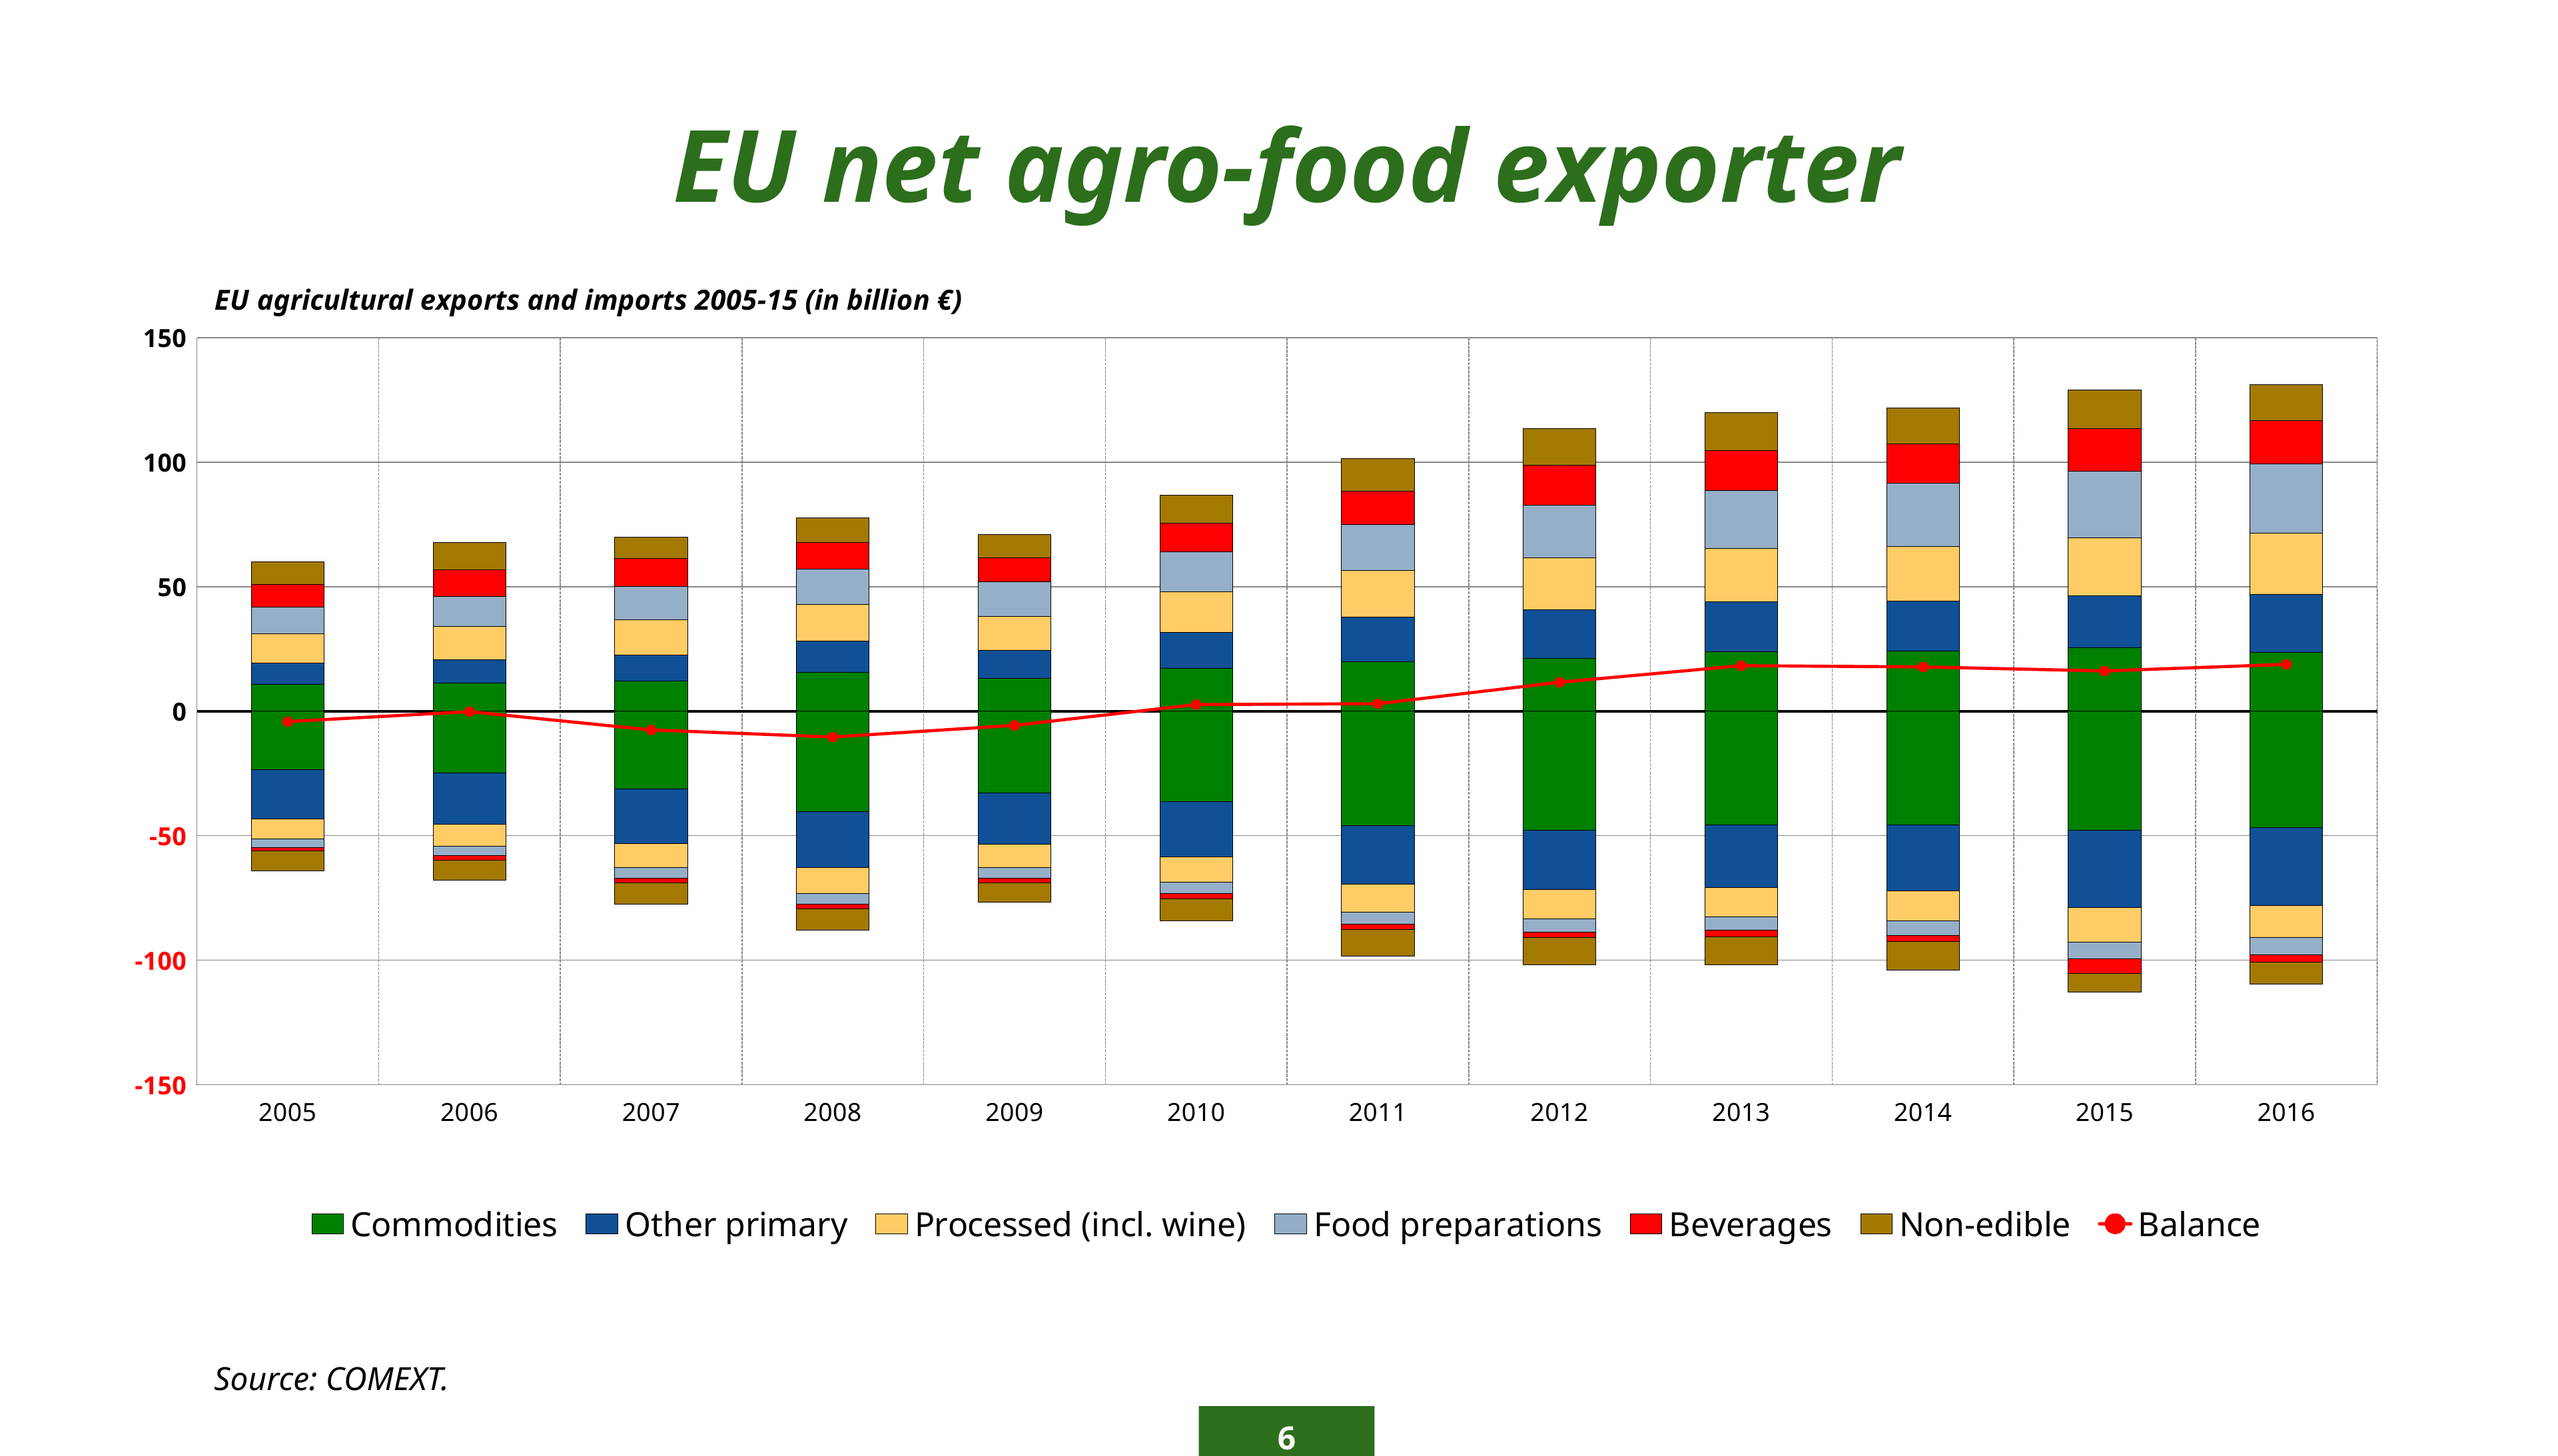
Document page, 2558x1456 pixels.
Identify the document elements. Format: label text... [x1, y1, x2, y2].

title EU net agro-food exporter [86, 90, 2487, 224]
text_box 6 [1198, 1406, 1375, 1456]
text_box Source: COMEXT. [191, 1347, 1592, 1409]
chart [86, 240, 2487, 1334]
